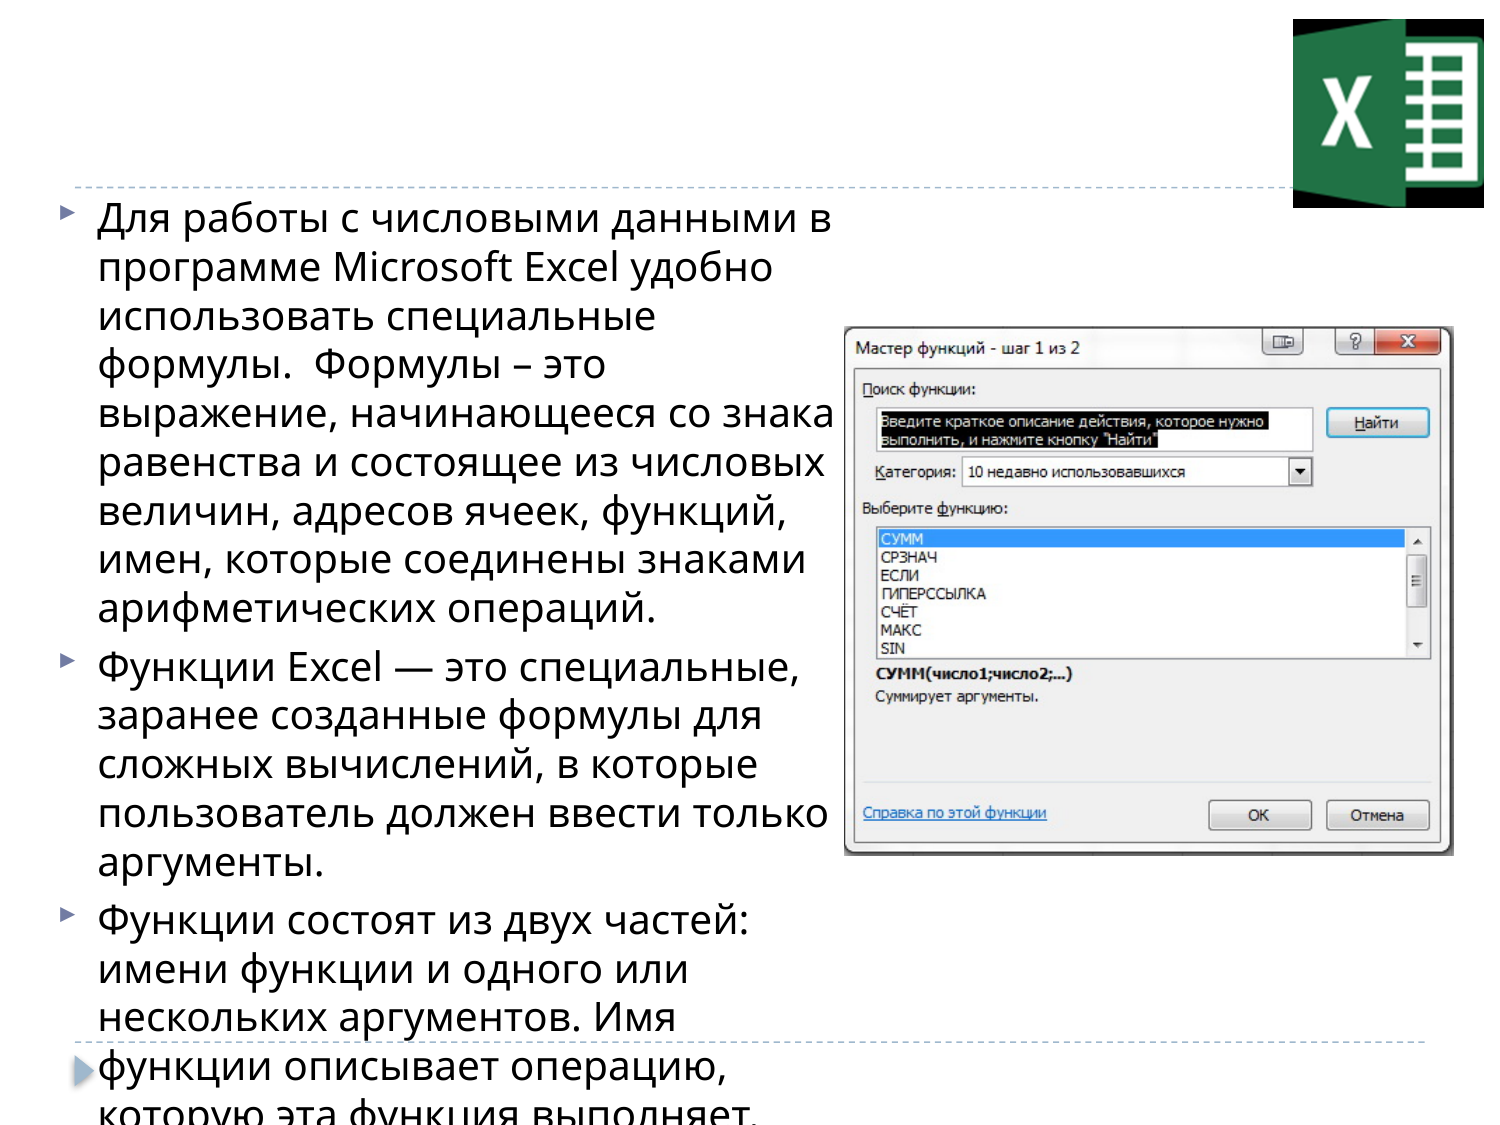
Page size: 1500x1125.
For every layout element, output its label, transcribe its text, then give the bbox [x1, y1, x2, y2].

picture [1293, 18, 1484, 208]
picture [844, 325, 1454, 856]
list Для работы с числовыми данными в программе Microsoft Excel удобно использовать специальные формулы. Формулы – это выражение, начинающееся со знака равенства и состоящее из числовых величин, адресов ячеек, функций, имен, которые соединены знаками арифметических операций. Функции Excel — это специальные, заранее созданные формулы для сложных вычислений, в которые пользователь должен ввести только аргументы. Функции состоят из двух частей: имени функции и одного или нескольких аргументов. Имя функции описывает операцию, которую эта функция выполняет. [42, 184, 858, 1125]
